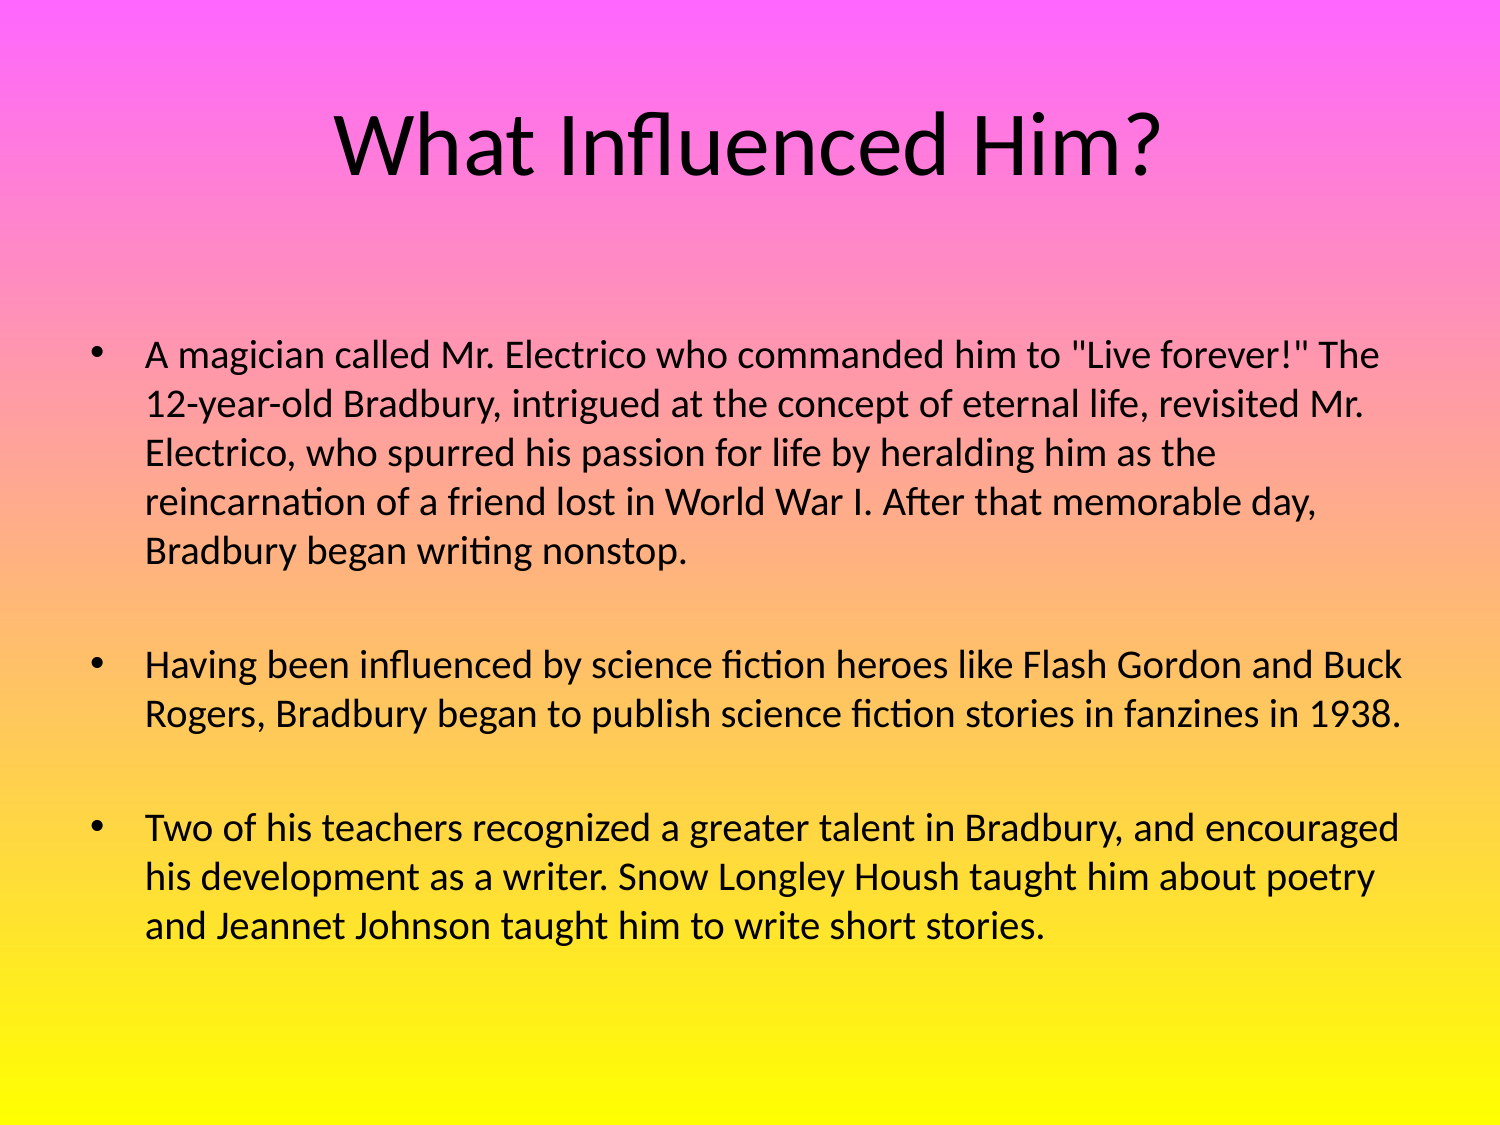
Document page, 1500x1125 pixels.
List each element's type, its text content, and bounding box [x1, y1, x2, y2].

list A magician called Mr. Electrico who commanded him to "Live forever!" The 12-year-old Bradbury, intrigued at the concept of eternal life, revisited Mr. Electrico, who spurred his passion for life by heralding him as the reincarnation of a friend lost in World War I. After that memorable day, Bradbury began writing nonstop. Having been influenced by science fiction heroes like Flash Gordon and Buck Rogers, Bradbury began to publish science fiction stories in fanzines in 1938. Two of his teachers recognized a greater talent in Bradbury, and encouraged his development as a writer. Snow Longley Housh taught him about poetry and Jeannet Johnson taught him to write short stories. [75, 262, 1425, 1005]
title What Influenced Him? [75, 45, 1425, 233]
